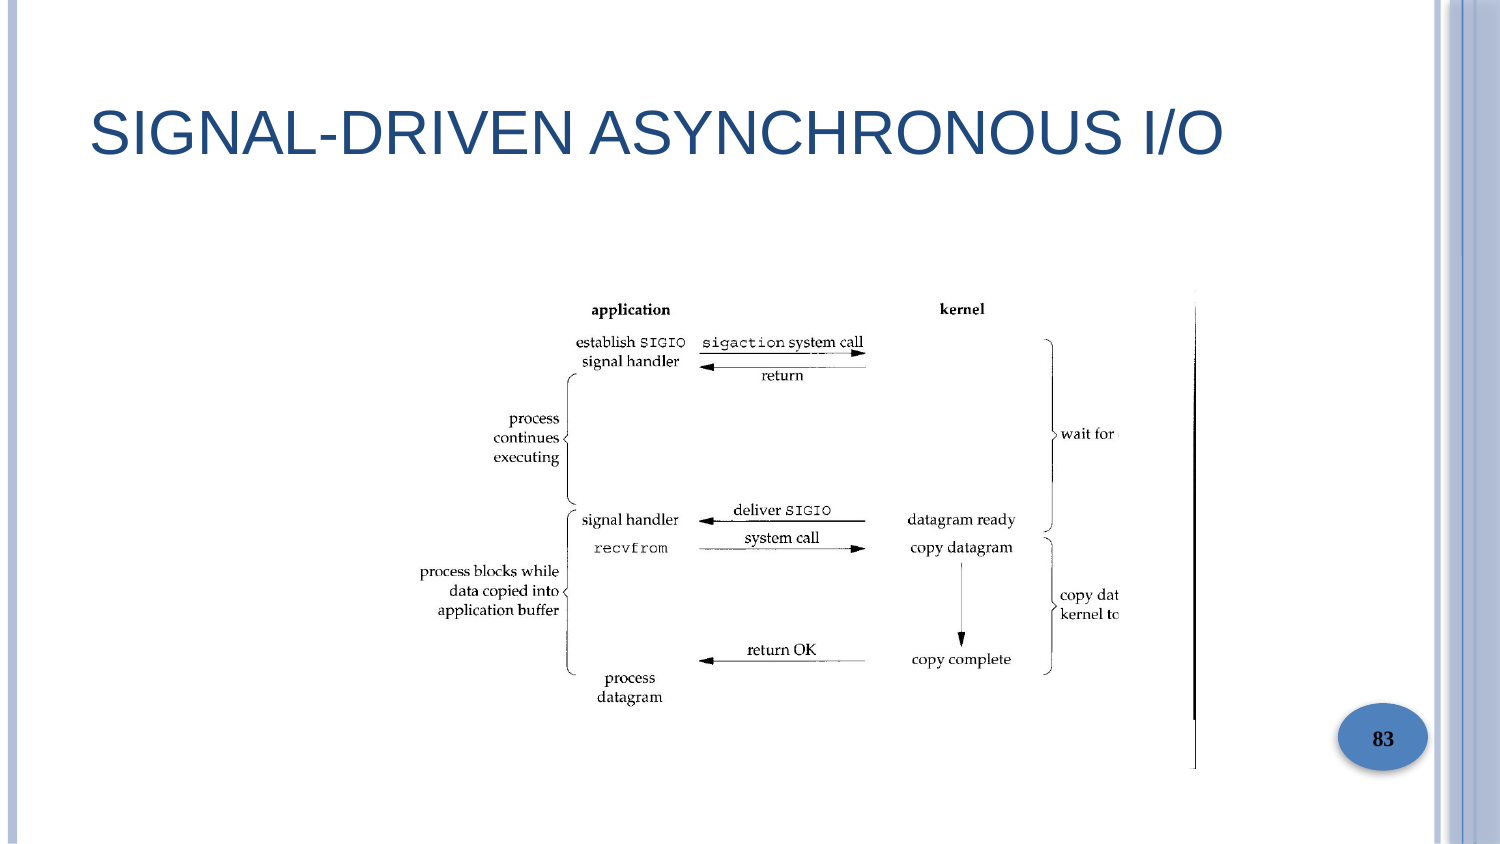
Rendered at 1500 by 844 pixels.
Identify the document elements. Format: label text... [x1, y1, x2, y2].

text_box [304, 172, 1196, 770]
slide_number 83 [1333, 705, 1434, 770]
title Signal-driven Asynchronous I/O [75, 33, 1300, 175]
